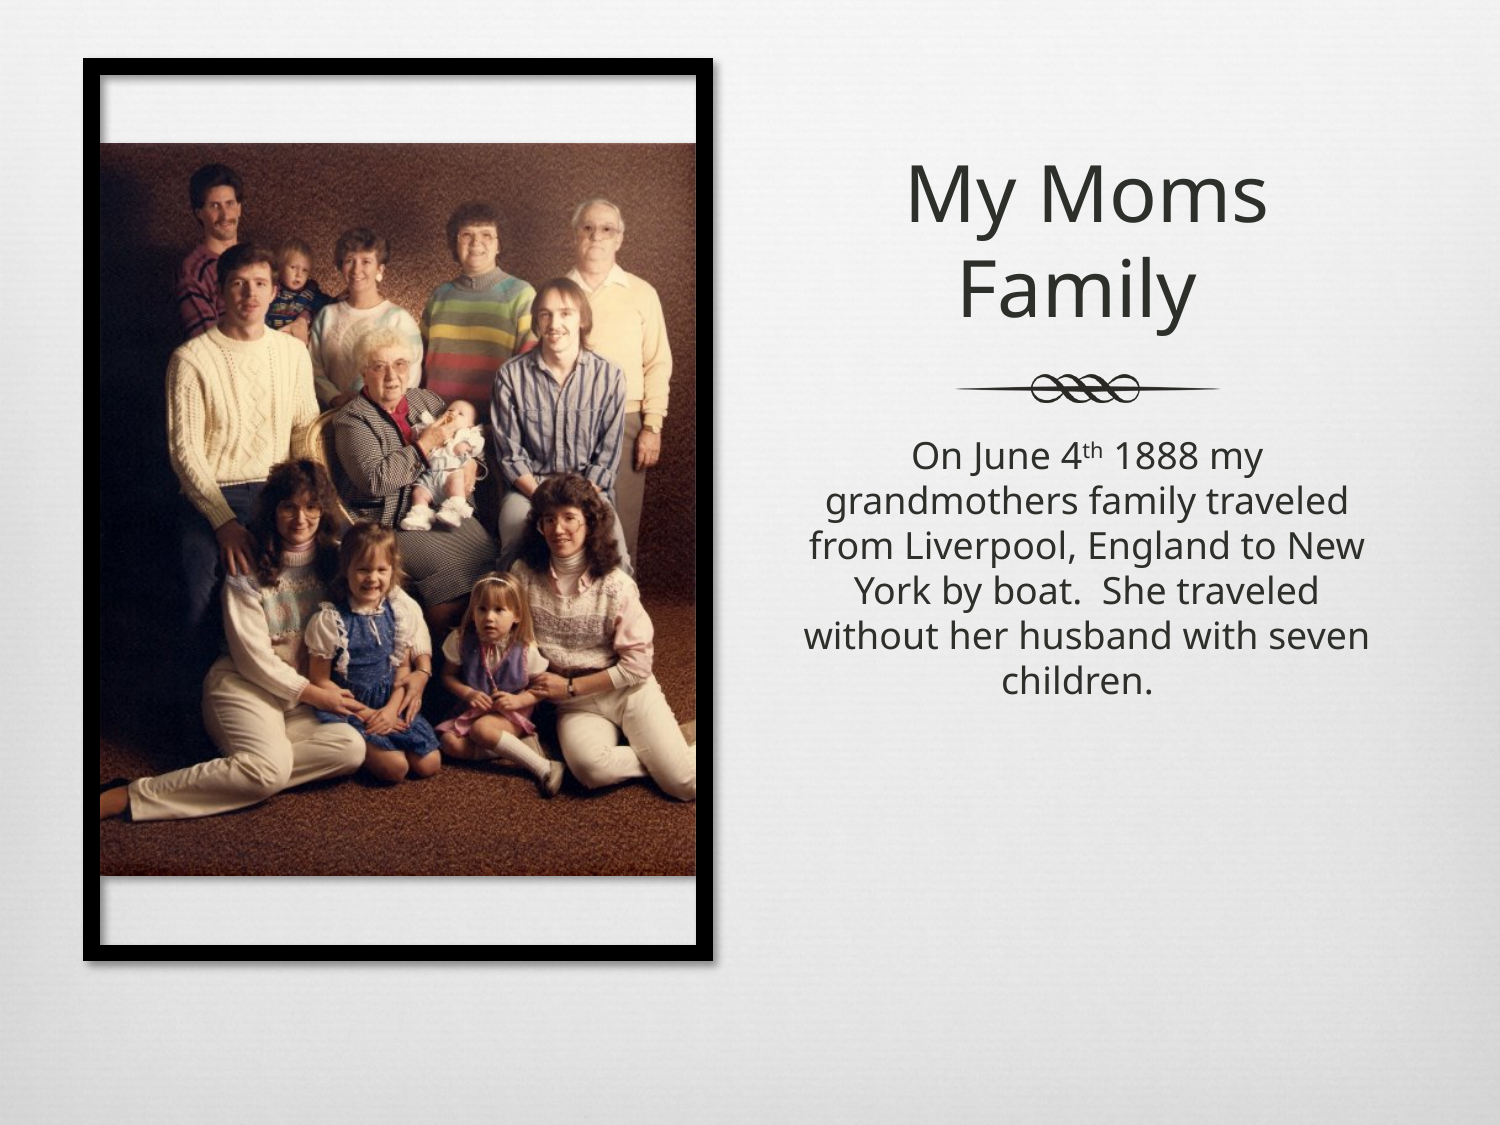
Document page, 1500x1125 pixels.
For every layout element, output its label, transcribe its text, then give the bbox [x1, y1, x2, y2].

list On June 4th 1888 my grandmothers family traveled from Liverpool, England to New York by boat. She traveled without her husband with seven children. [787, 424, 1388, 900]
picture [952, 374, 1223, 403]
title My Moms Family [787, 149, 1388, 341]
picture [99, 74, 697, 946]
